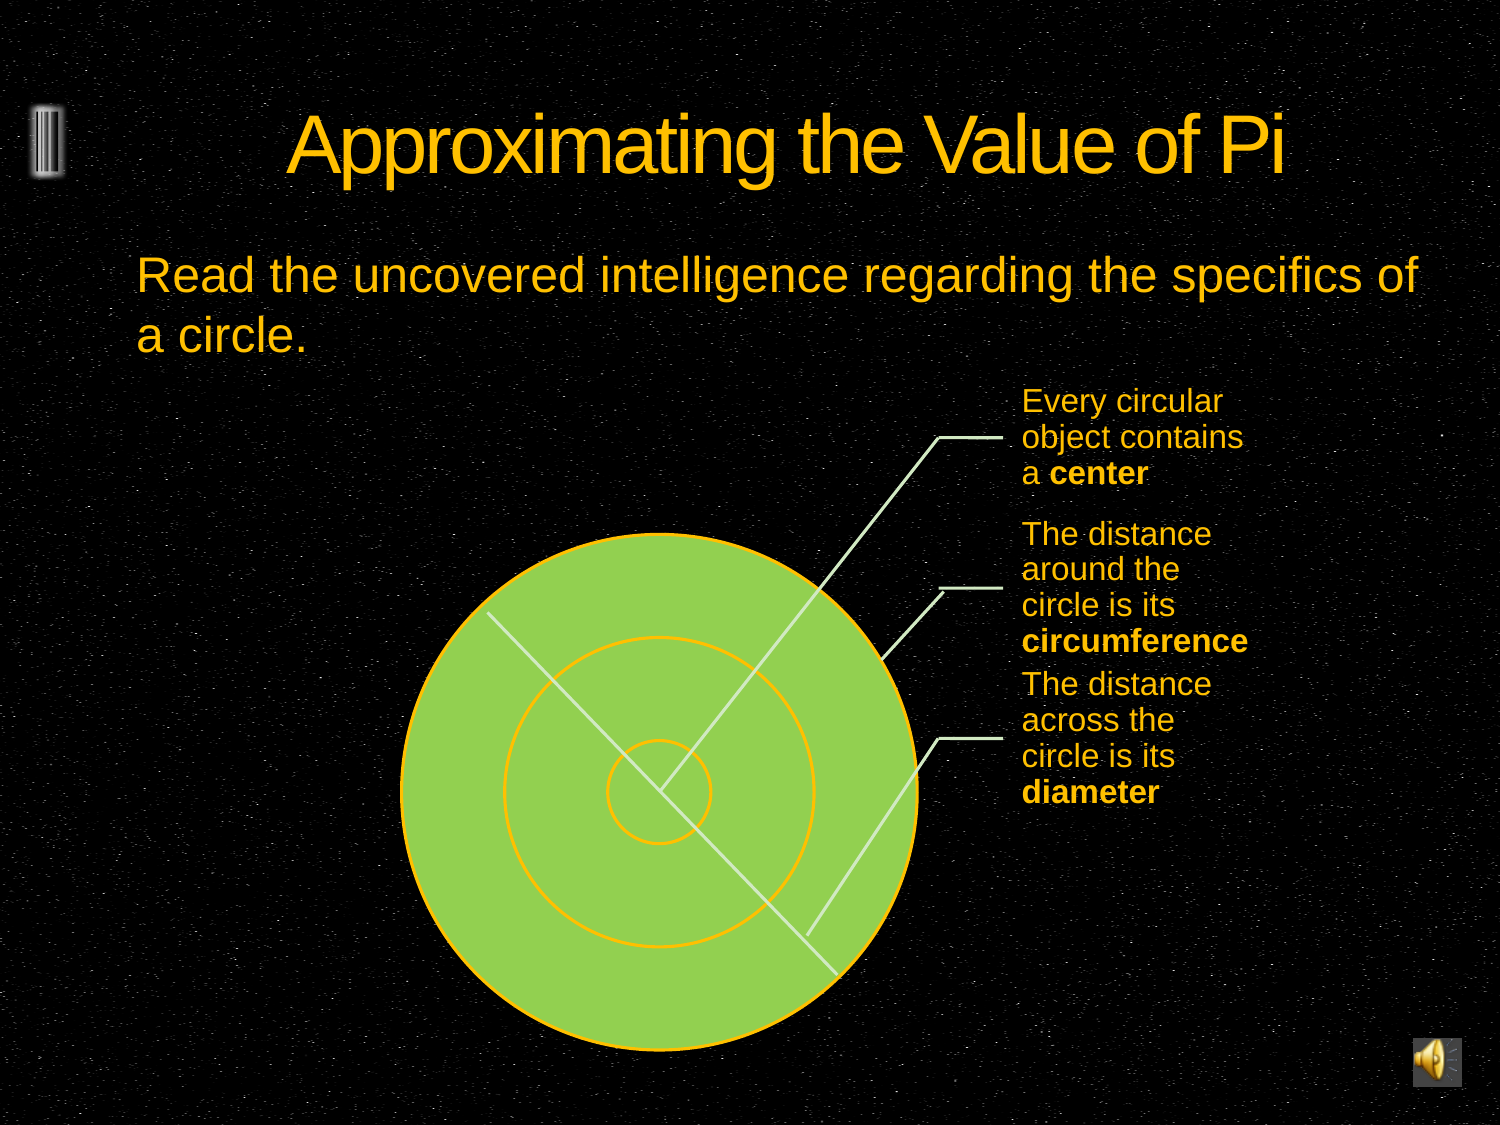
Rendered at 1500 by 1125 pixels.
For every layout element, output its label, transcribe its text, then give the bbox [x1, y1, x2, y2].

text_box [299, 361, 1363, 1051]
picture [0, 0, 1500, 1125]
list Read the uncovered intelligence regarding the specifics of a circle. [112, 235, 1450, 1050]
title Approximating the Value of Pi [112, 44, 1463, 236]
